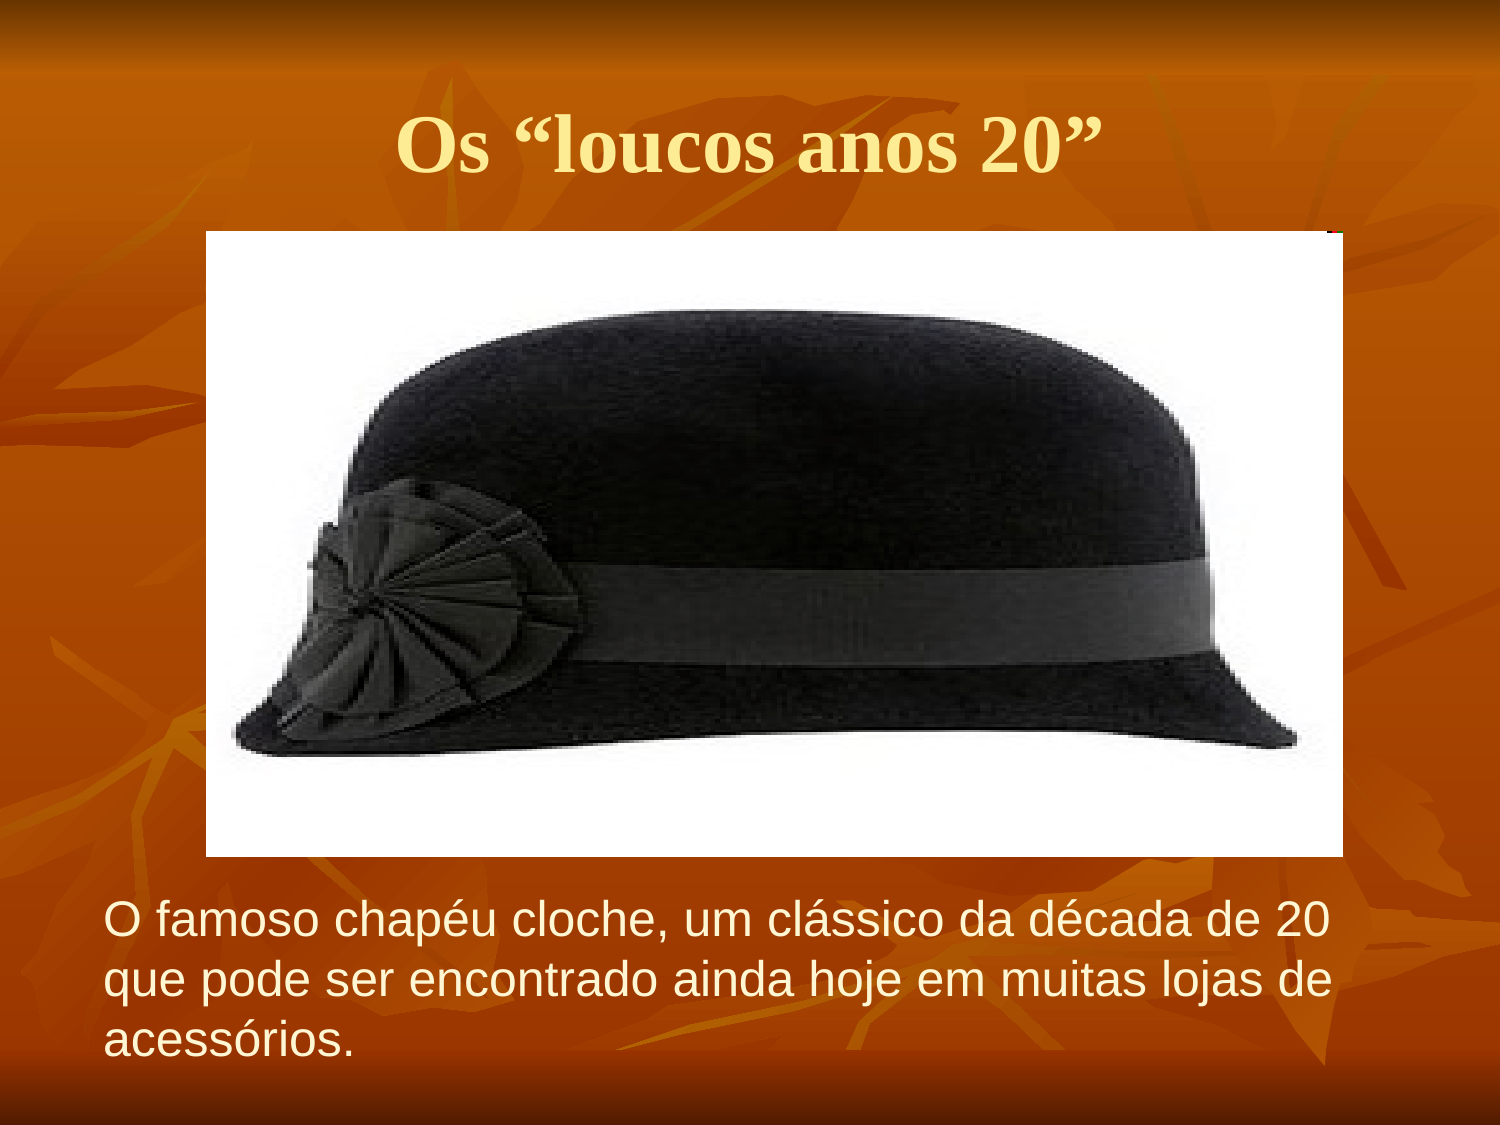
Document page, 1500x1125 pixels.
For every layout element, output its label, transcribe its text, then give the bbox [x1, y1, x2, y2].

title Os “loucos anos 20” [74, 45, 1426, 234]
text_box O famoso chapéu cloche, um clássico da década de 20 que pode ser encontrado ainda hoje em muitas lojas de acessórios. [88, 834, 1353, 1074]
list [206, 231, 1343, 858]
